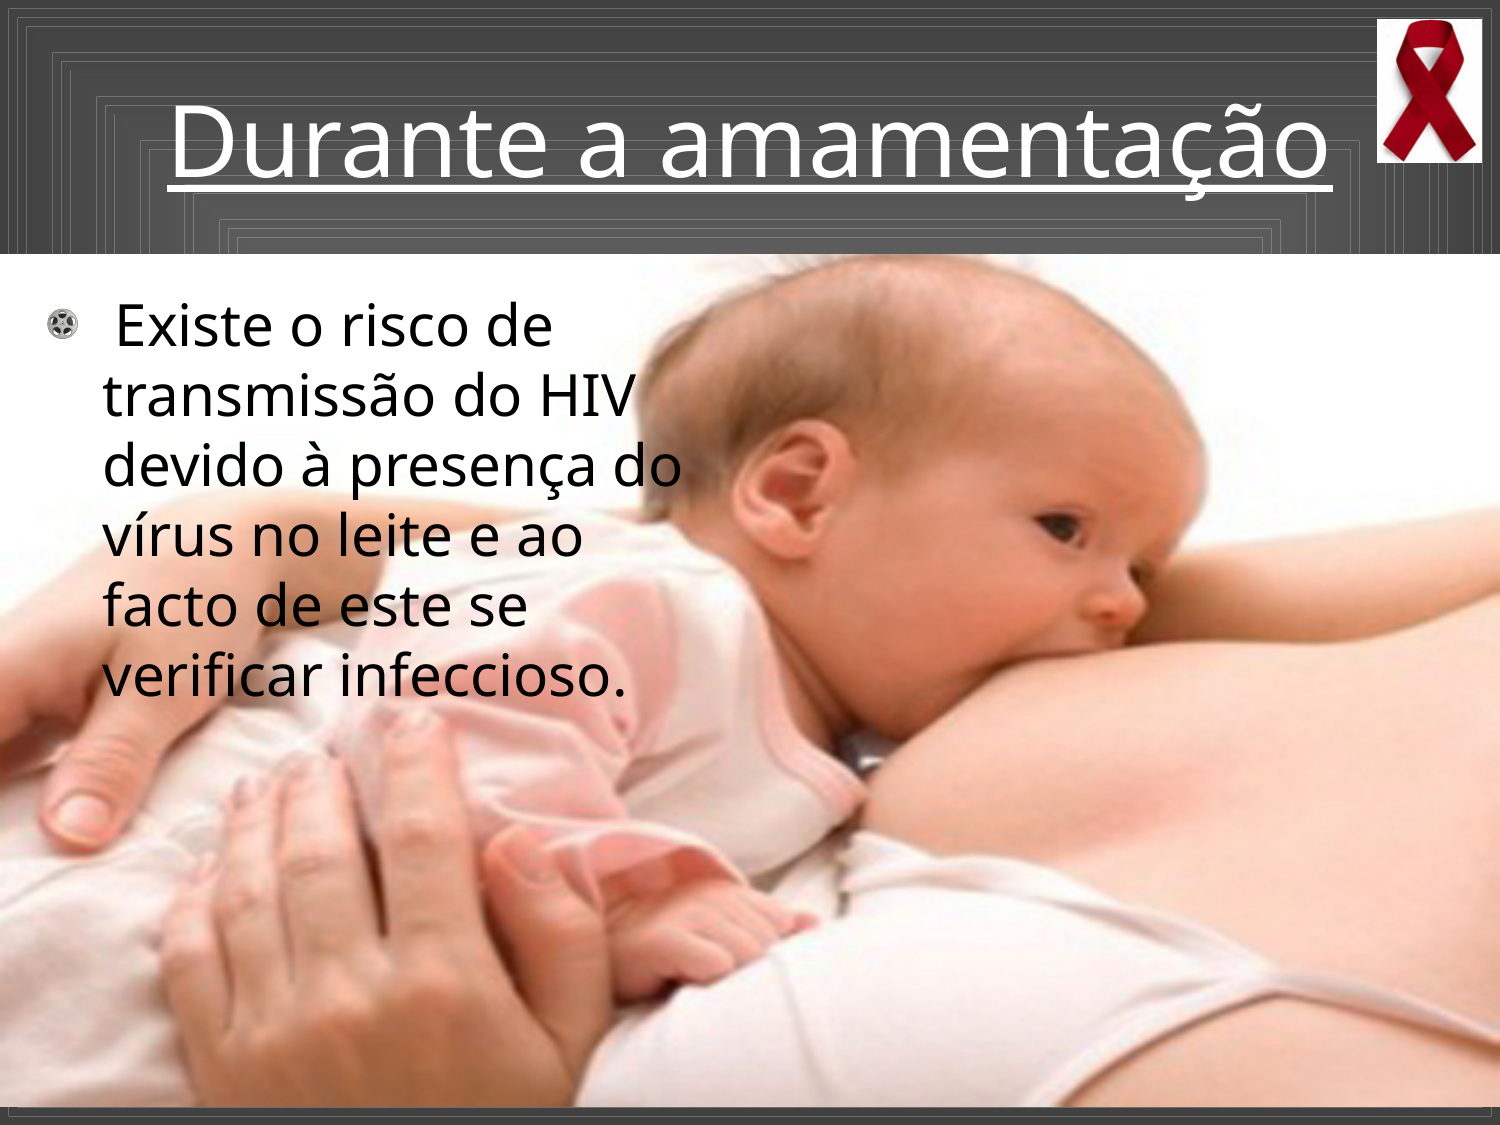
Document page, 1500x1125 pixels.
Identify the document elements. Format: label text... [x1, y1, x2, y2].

picture [1377, 19, 1482, 163]
picture [0, 254, 1500, 1107]
title Durante a amamentação [112, 19, 1388, 247]
